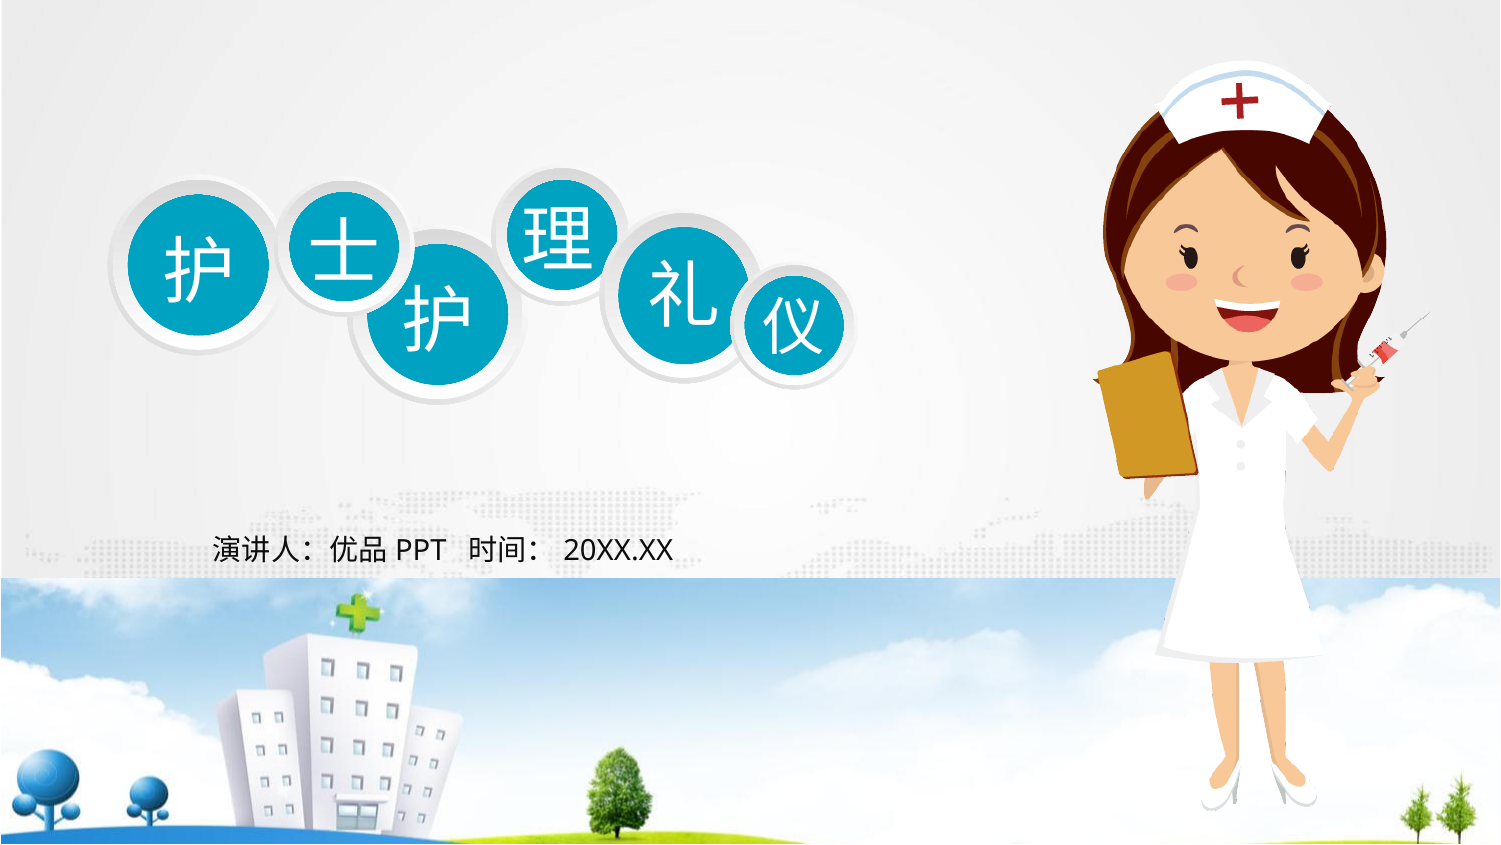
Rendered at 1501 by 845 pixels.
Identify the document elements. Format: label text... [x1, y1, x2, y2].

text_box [343, 223, 534, 405]
picture [1, 0, 1501, 844]
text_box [726, 261, 862, 390]
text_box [482, 163, 634, 306]
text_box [270, 176, 419, 317]
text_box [103, 174, 294, 356]
text_box 演讲人：优品PPT 时间：20XX.XX [171, 516, 715, 574]
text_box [595, 207, 774, 384]
